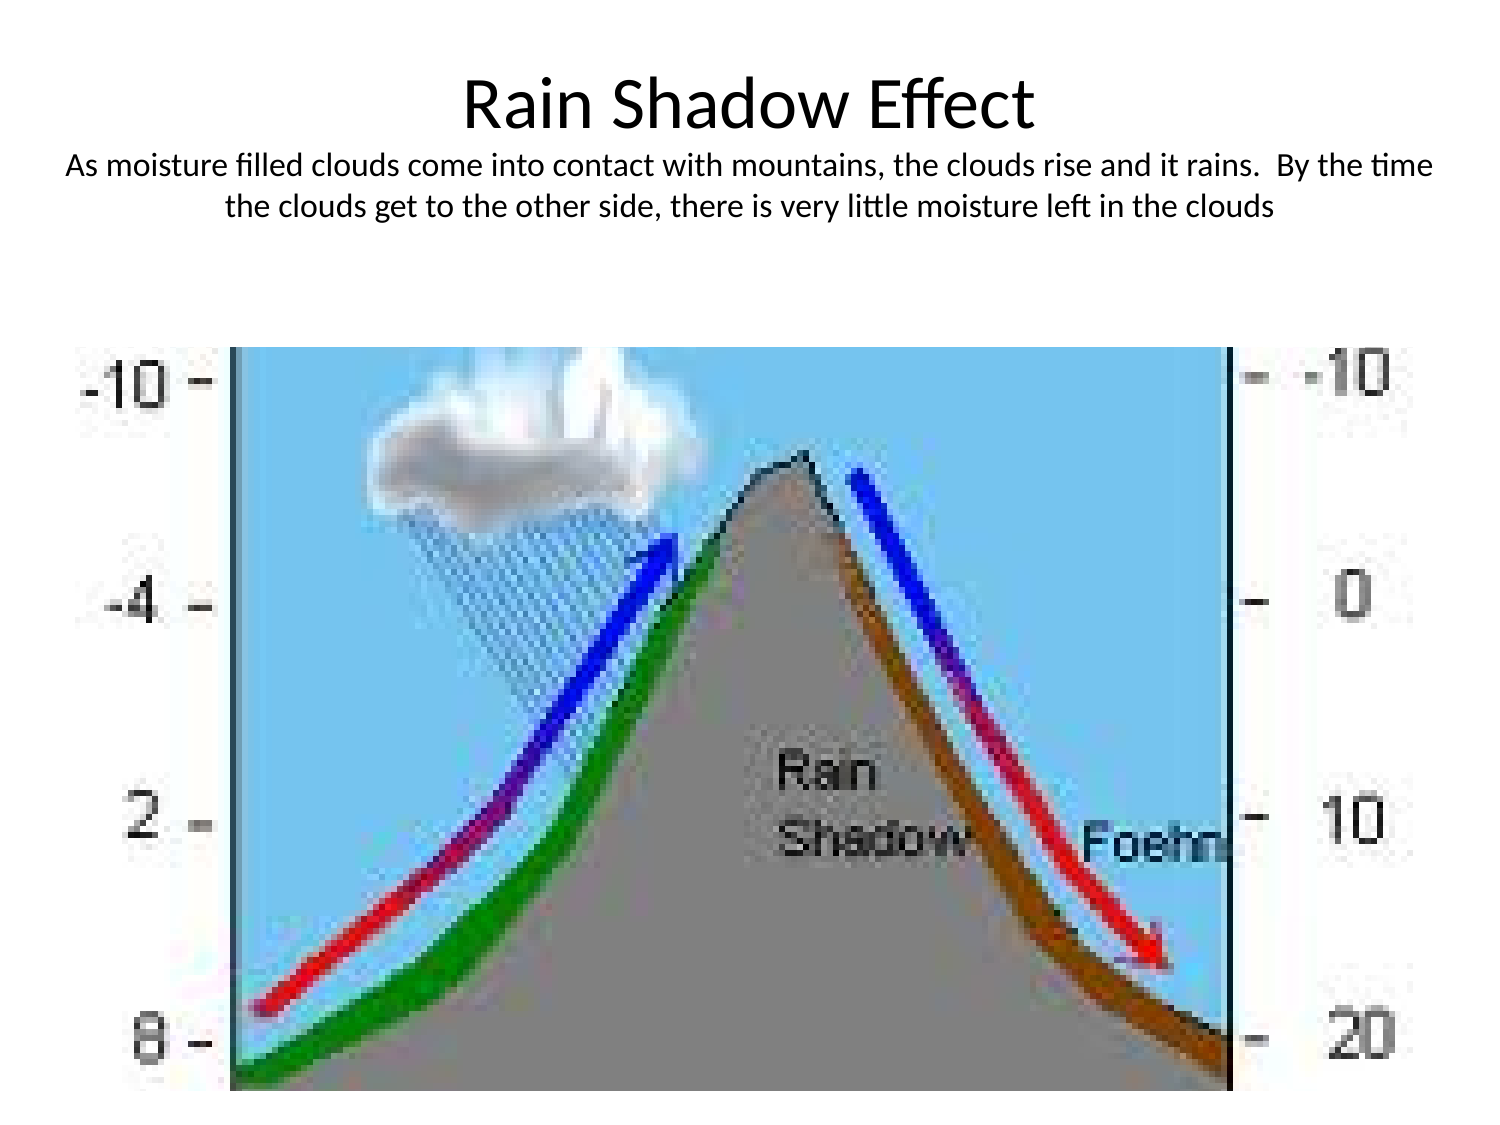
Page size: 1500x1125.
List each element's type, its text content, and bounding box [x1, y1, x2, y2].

title Rain Shadow Effect As moisture filled clouds come into contact with mountains, the clouds rise and it rains. By the time the clouds get to the other side, there is very little moisture left in the clouds [37, 45, 1463, 233]
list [74, 347, 1426, 1091]
